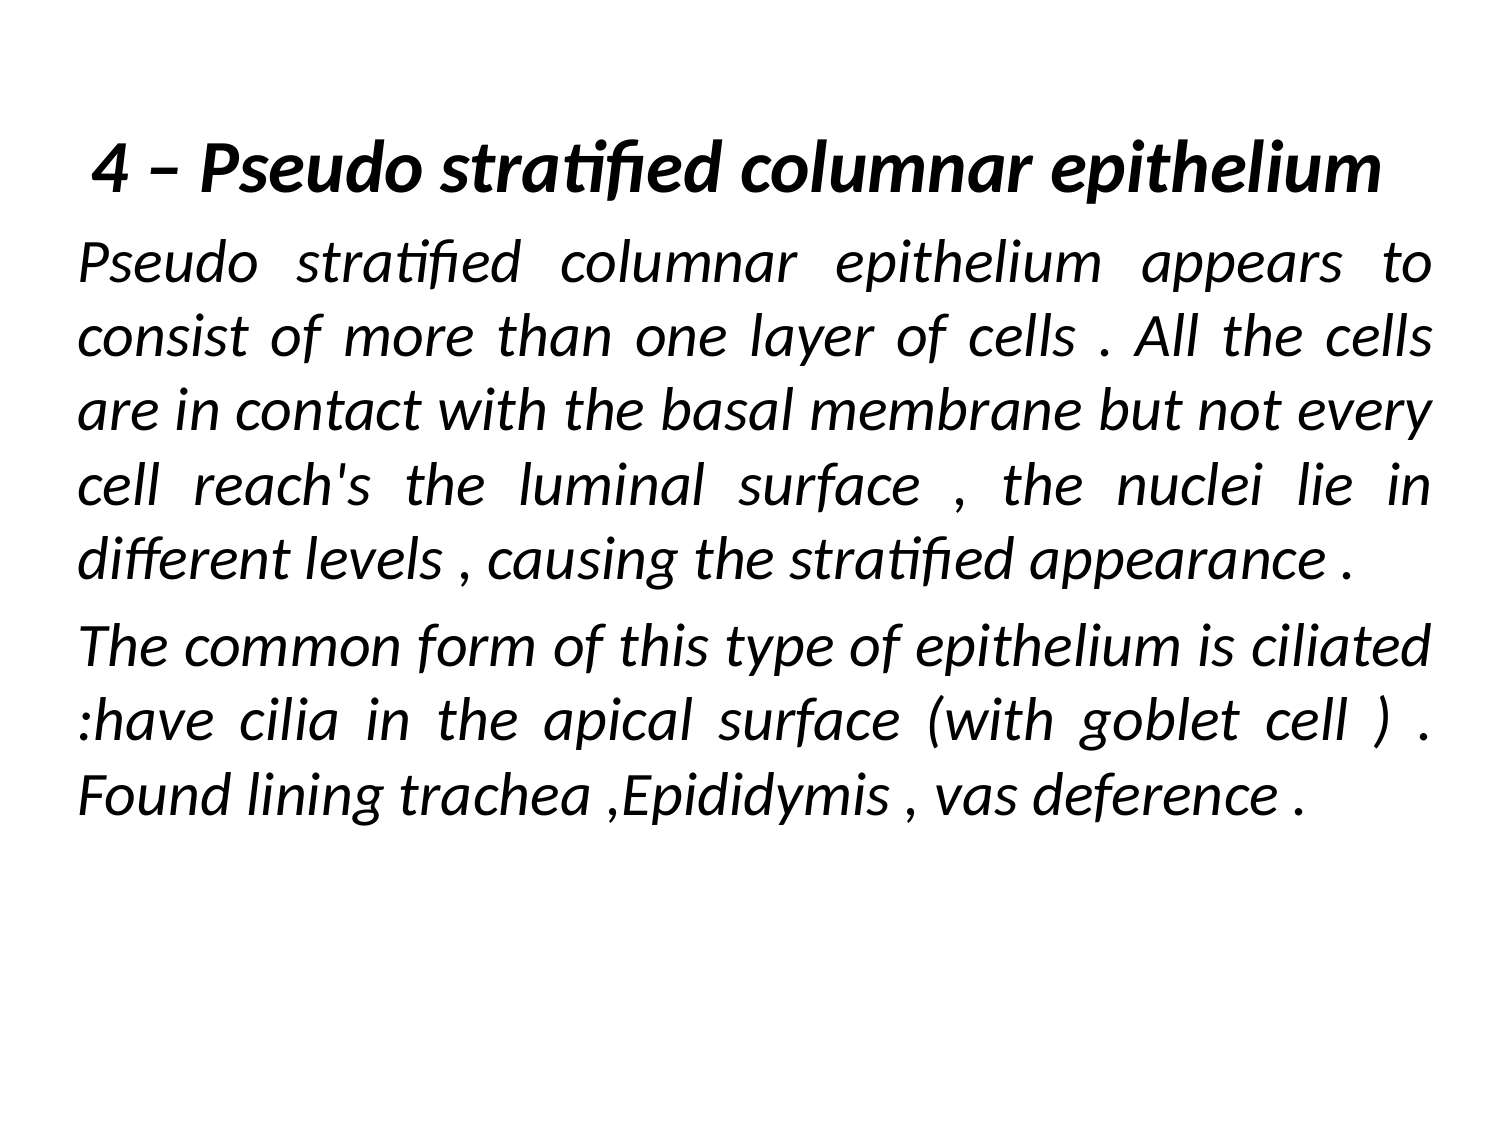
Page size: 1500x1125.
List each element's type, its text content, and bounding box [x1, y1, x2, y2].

subtitle Pseudo stratified columnar epithelium appears to consist of more than one layer of cells . All the cells are in contact with the basal membrane but not every cell reach's the luminal surface , the nuclei lie in different levels , causing the stratified appearance . The common form of this type of epithelium is ciliated :have cilia in the apical surface (with goblet cell ) . Found lining trachea ,Epididymis , vas deference . [62, 212, 1450, 925]
title 4 – Pseudo stratified columnar epithelium [62, 75, 1413, 212]
